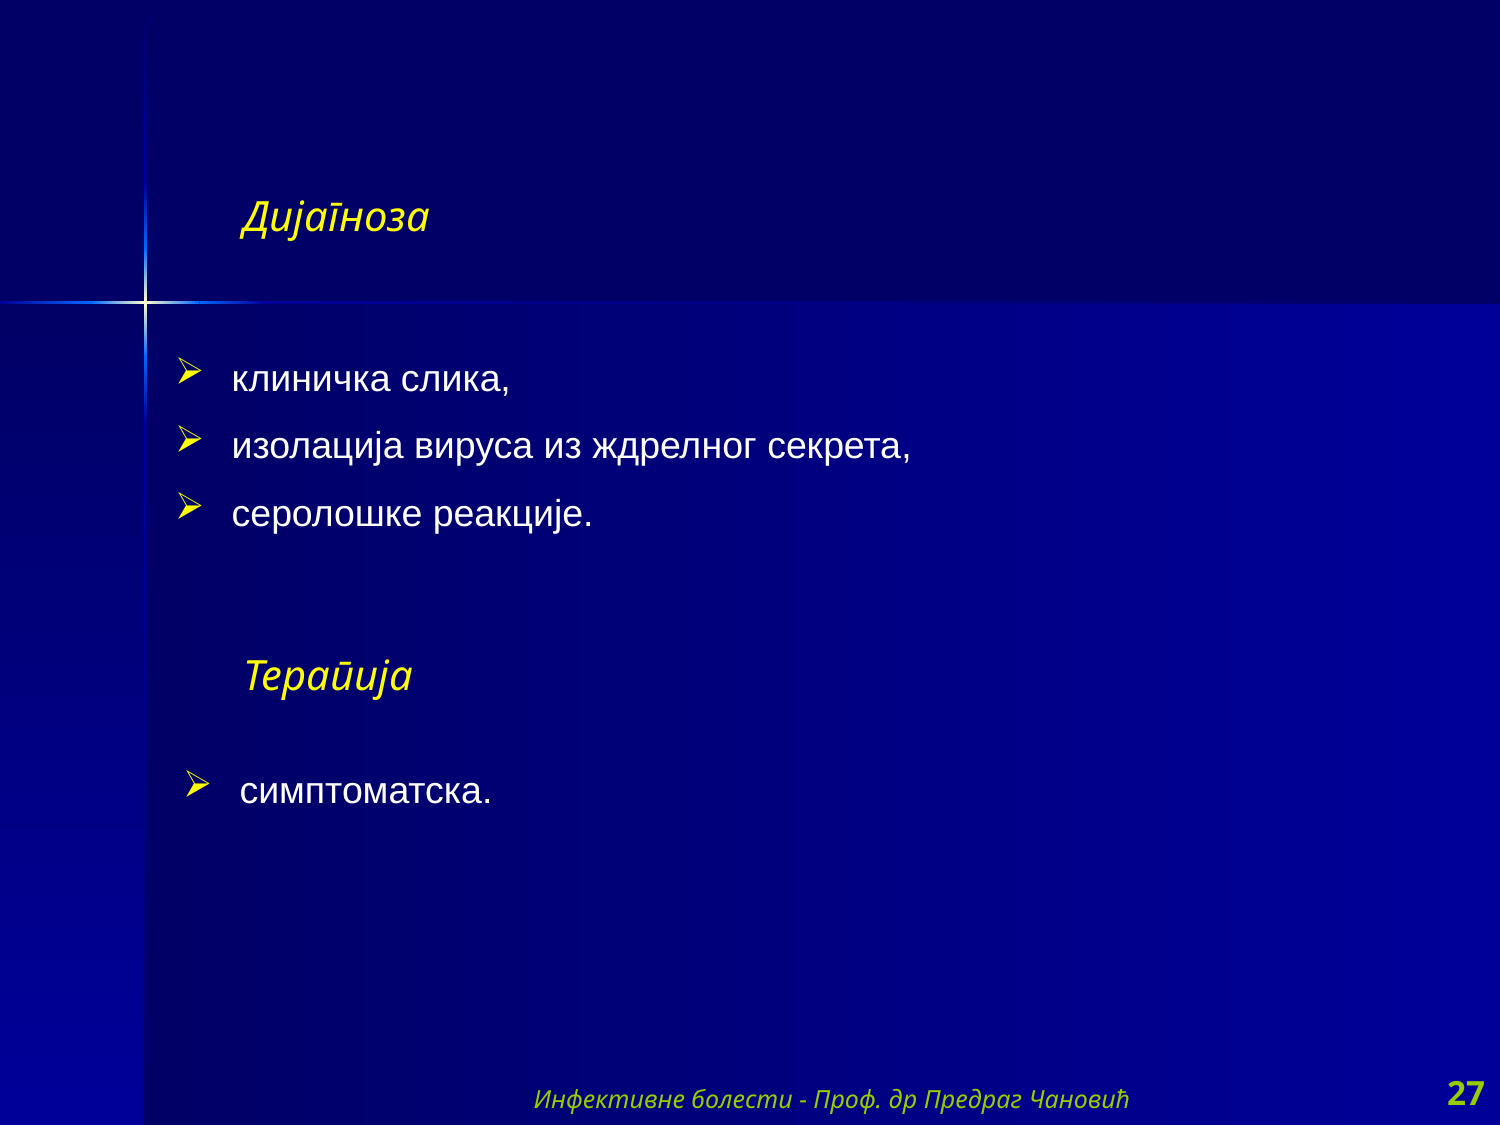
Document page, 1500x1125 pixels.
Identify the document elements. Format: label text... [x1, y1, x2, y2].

text_box клиничка слика, изолација вируса из ждрелног секрета, серолошке реакције. [160, 323, 1055, 541]
footer Инфективне болести - Проф. др Предраг Чановић [430, 1049, 1235, 1125]
text_box симптоматска. [168, 736, 906, 819]
slide_number 27 [1345, 1049, 1500, 1125]
text_box Дијагноза [228, 182, 509, 247]
text_box Терапија [228, 640, 488, 706]
